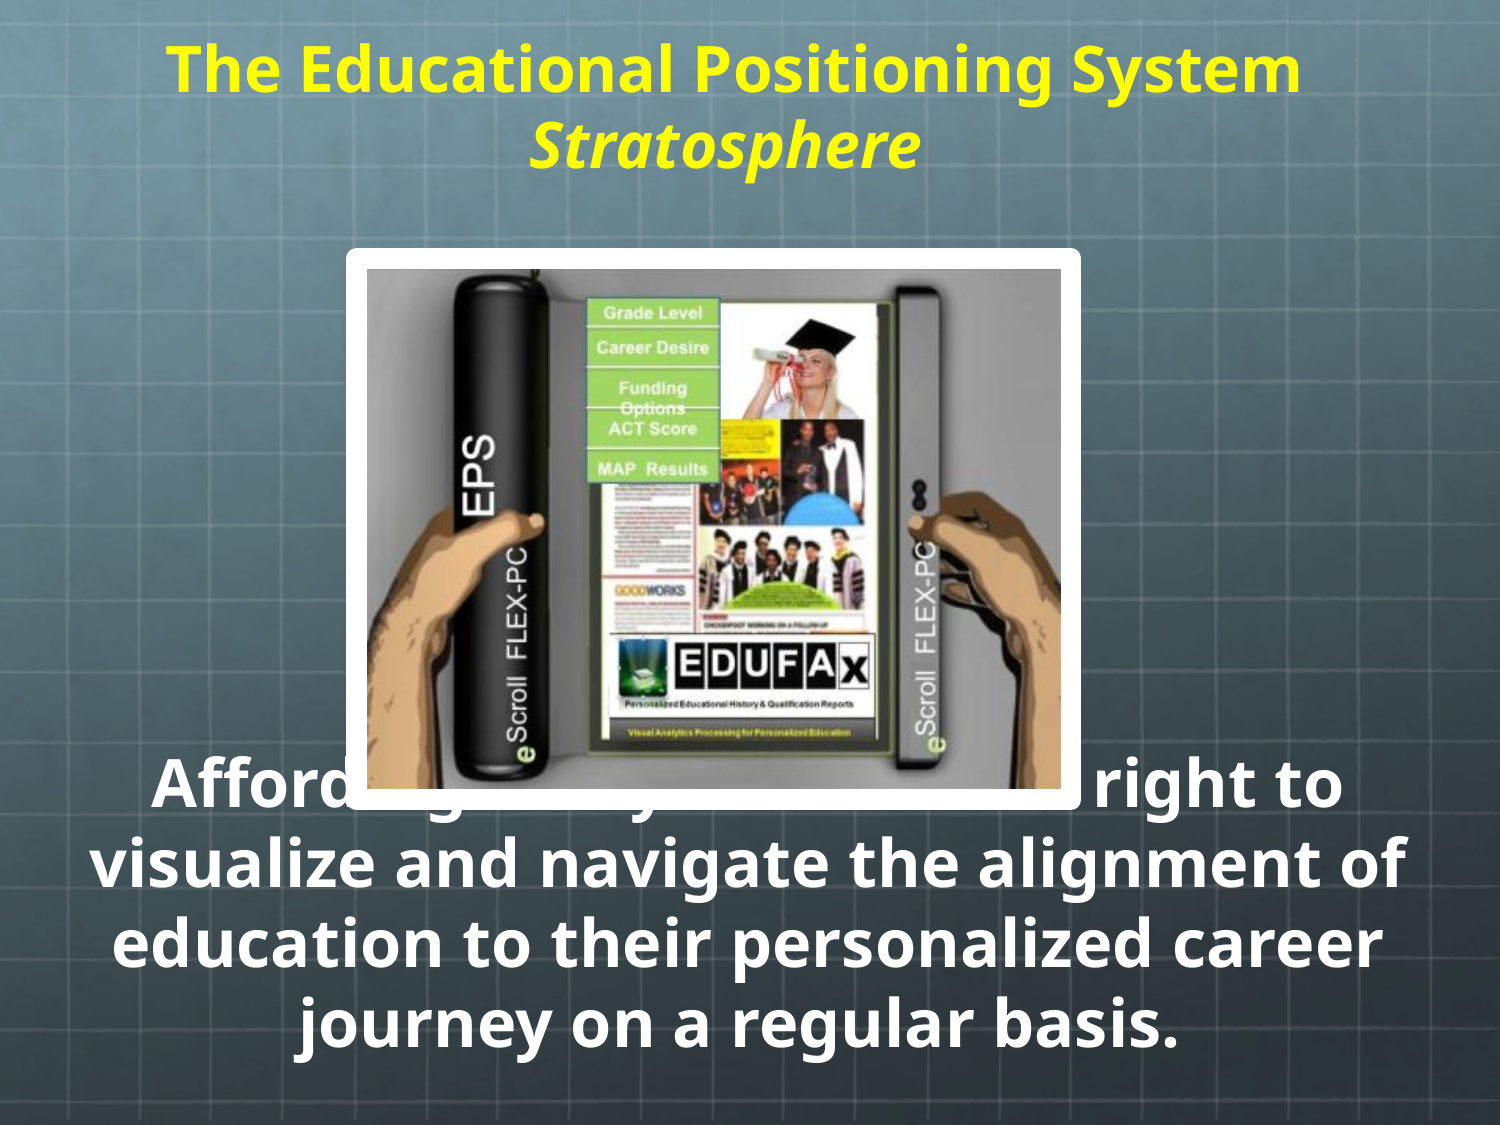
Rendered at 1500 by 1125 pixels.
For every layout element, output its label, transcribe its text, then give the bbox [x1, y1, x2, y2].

text_box The Educational Positioning System Stratosphere [115, 20, 1353, 190]
title Affording every student the right to visualize and navigate the alignment of education to their personalized career journey on a regular basis. [20, 880, 1477, 1069]
picture [0, 0, 1500, 1125]
